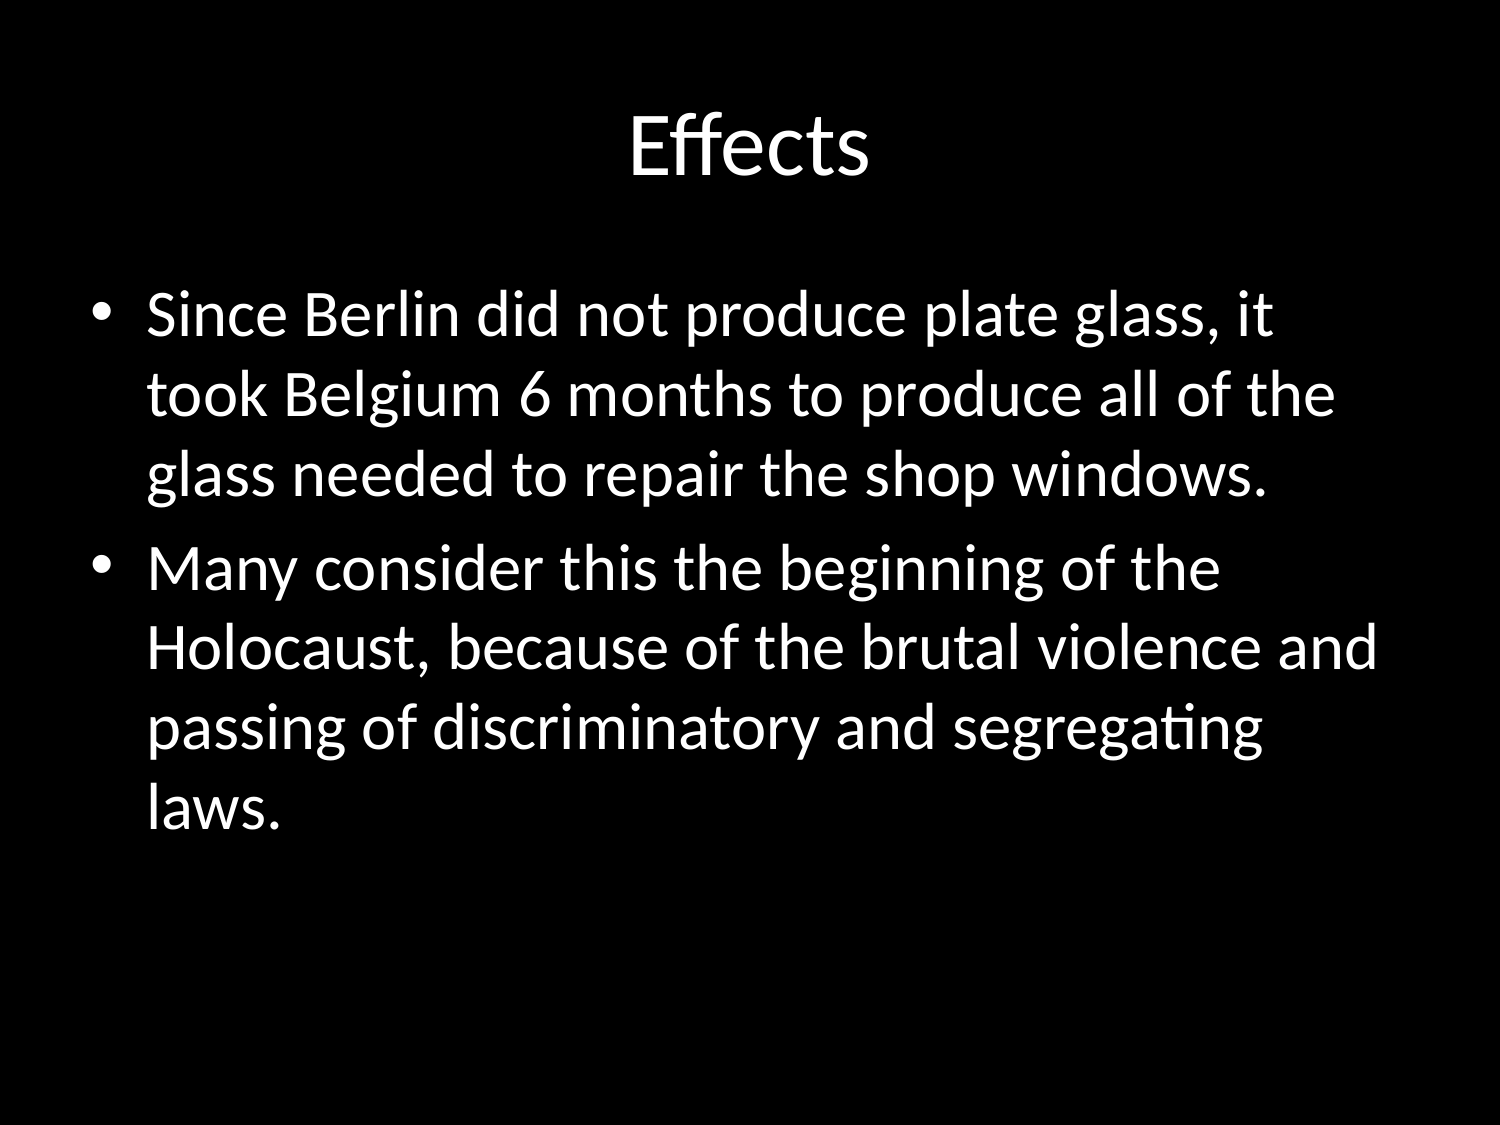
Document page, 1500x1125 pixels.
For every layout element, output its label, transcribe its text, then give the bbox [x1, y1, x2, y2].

list Since Berlin did not produce plate glass, it took Belgium 6 months to produce all of the glass needed to repair the shop windows. Many consider this the beginning of the Holocaust, because of the brutal violence and passing of discriminatory and segregating laws. [75, 262, 1425, 1005]
title Effects [75, 45, 1425, 233]
